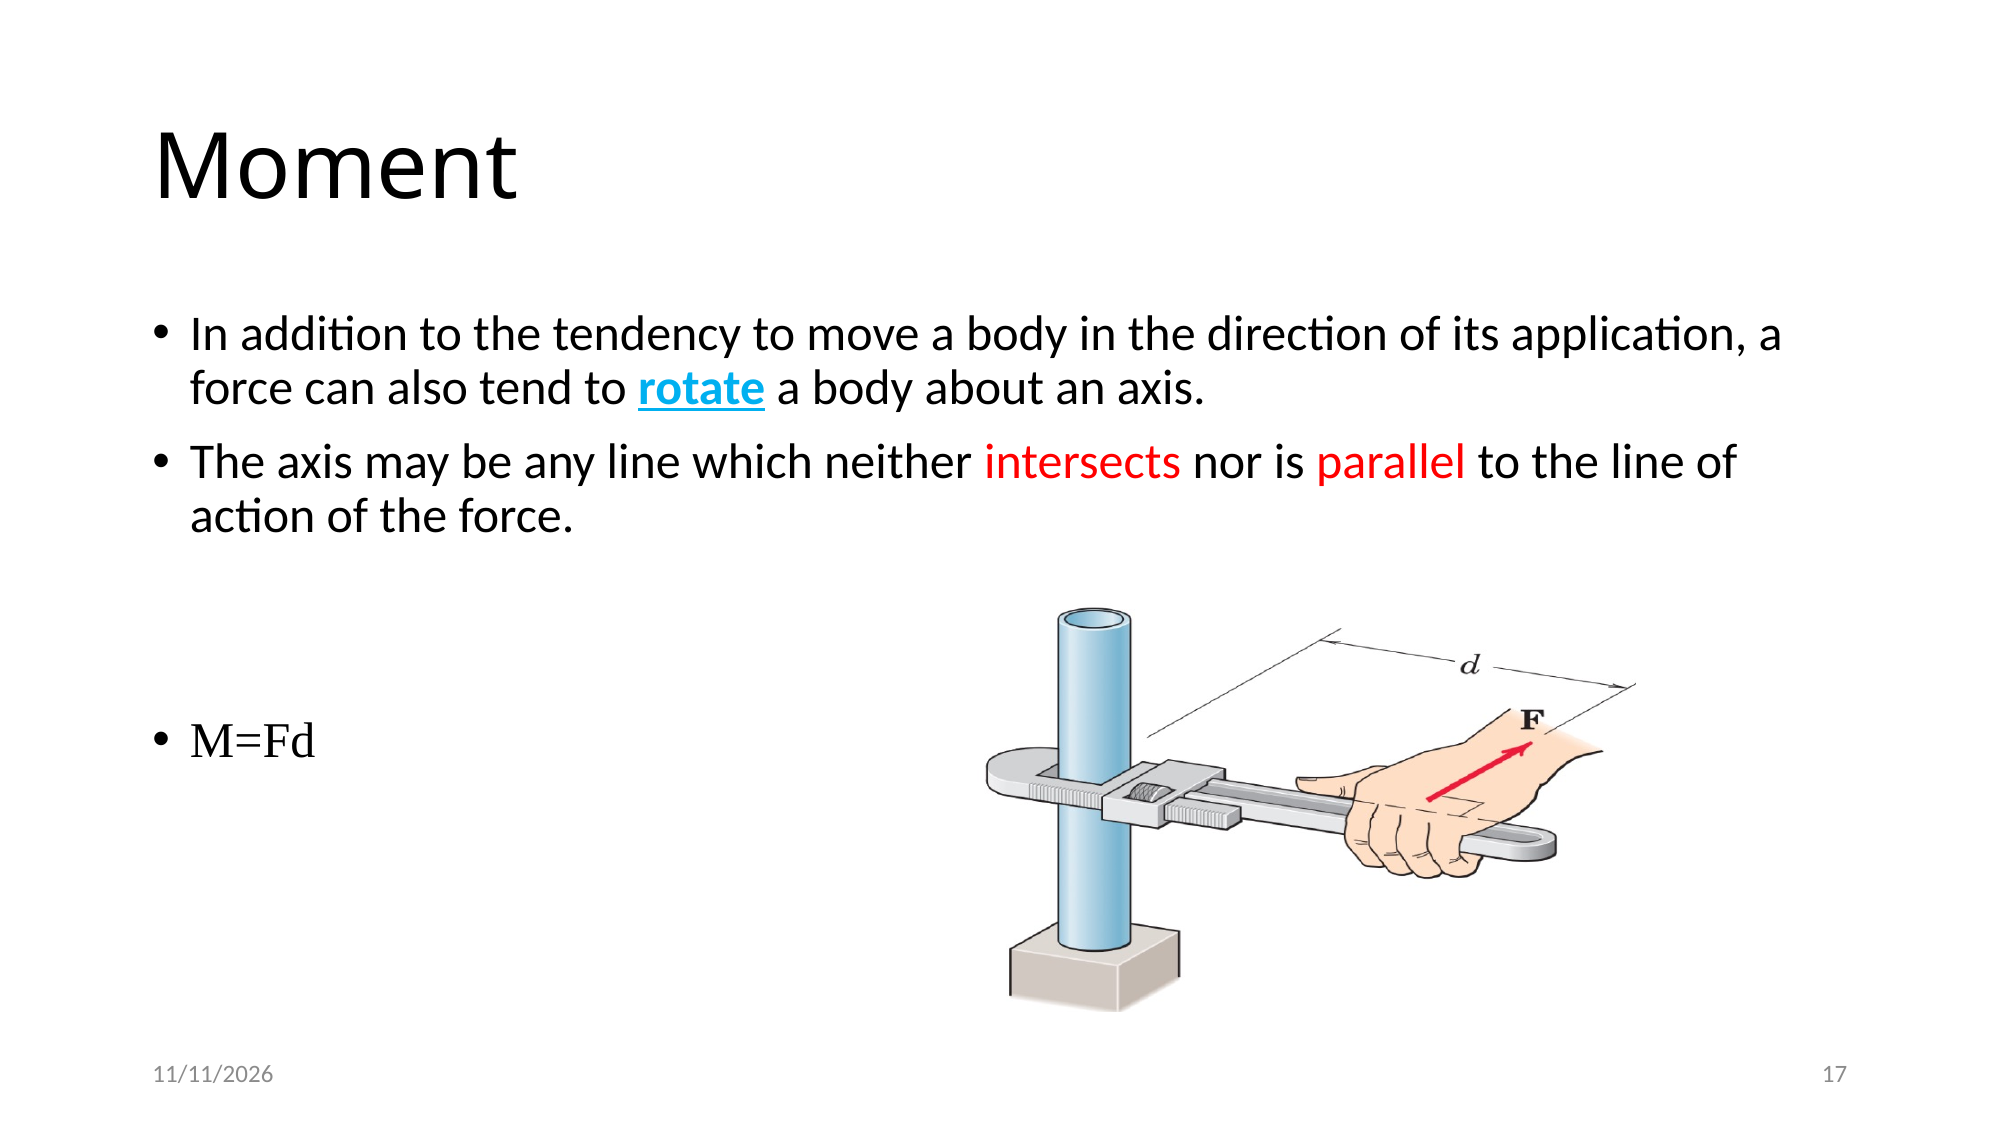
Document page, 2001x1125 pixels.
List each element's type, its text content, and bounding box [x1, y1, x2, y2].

list In addition to the tendency to move a body in the direction of its application, a force can also tend to rotate a body about an axis. The axis may be any line which neither intersects nor is parallel to the line of action of the force. M=Fd [137, 299, 1863, 1014]
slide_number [137, 1042, 588, 1103]
title Moment [137, 59, 1863, 278]
slide_number 17 [1412, 1042, 1863, 1103]
picture [962, 574, 1636, 1012]
